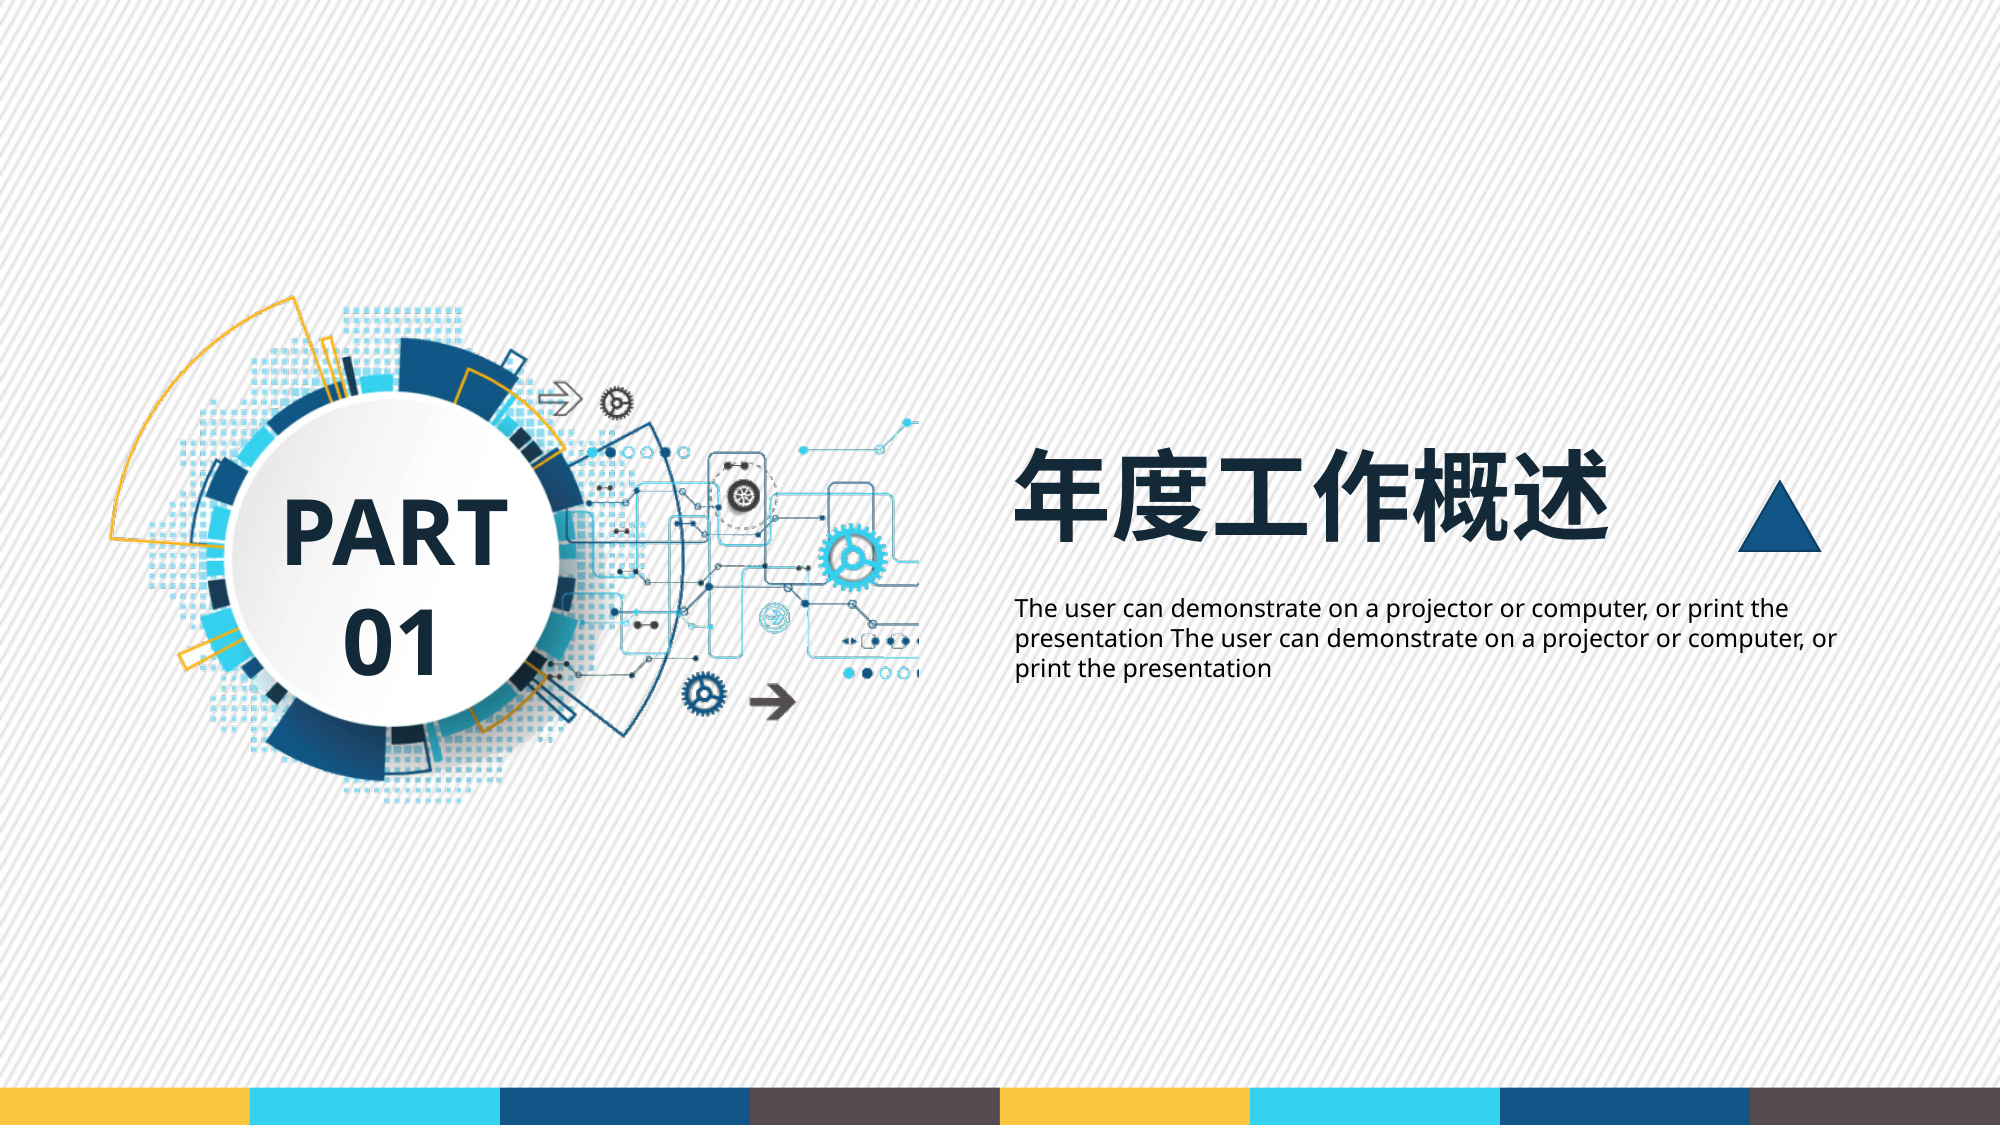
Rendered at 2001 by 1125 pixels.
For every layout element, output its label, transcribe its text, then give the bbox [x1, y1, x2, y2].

text_box The user can demonstrate on a projector or computer, or print the presentation The user can demonstrate on a projector or computer, or print the presentation [999, 585, 1865, 720]
text_box [1737, 479, 1822, 552]
picture [0, 0, 2000, 1087]
text_box 年度工作概述 [997, 426, 1759, 561]
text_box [0, 1087, 2000, 1125]
